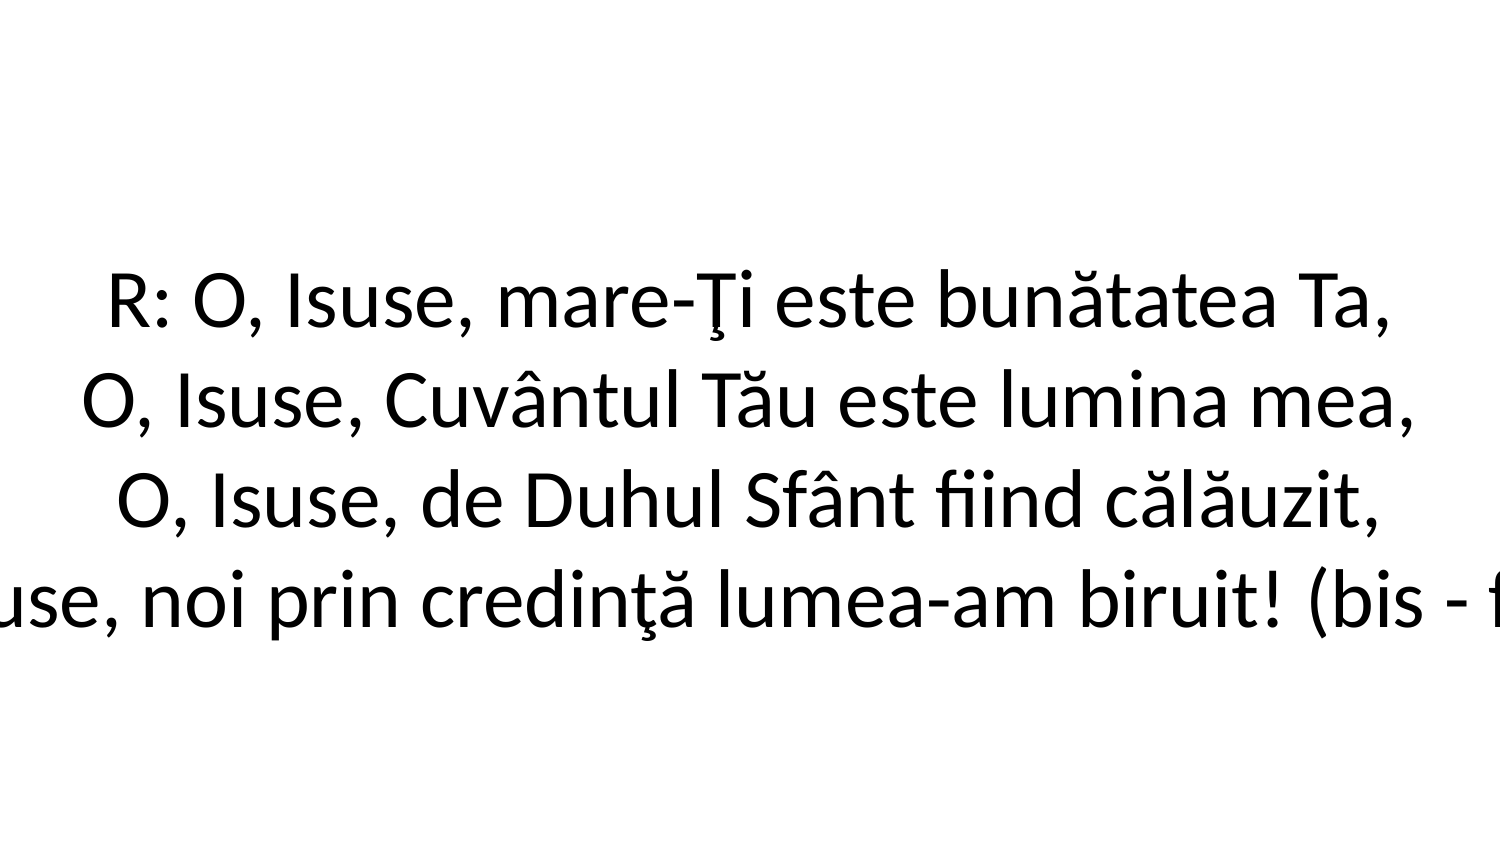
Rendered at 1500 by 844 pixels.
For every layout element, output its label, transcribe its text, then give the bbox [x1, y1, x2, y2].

text_box R: O, Isuse, mare-Ţi este bunătatea Ta, O, Isuse, Cuvântul Tău este lumina mea, O, Isuse, de Duhul Sfânt fiind călăuzit, O, Isuse, noi prin credinţă lumea-am biruit! (bis - final) [0, 192, 1500, 652]
